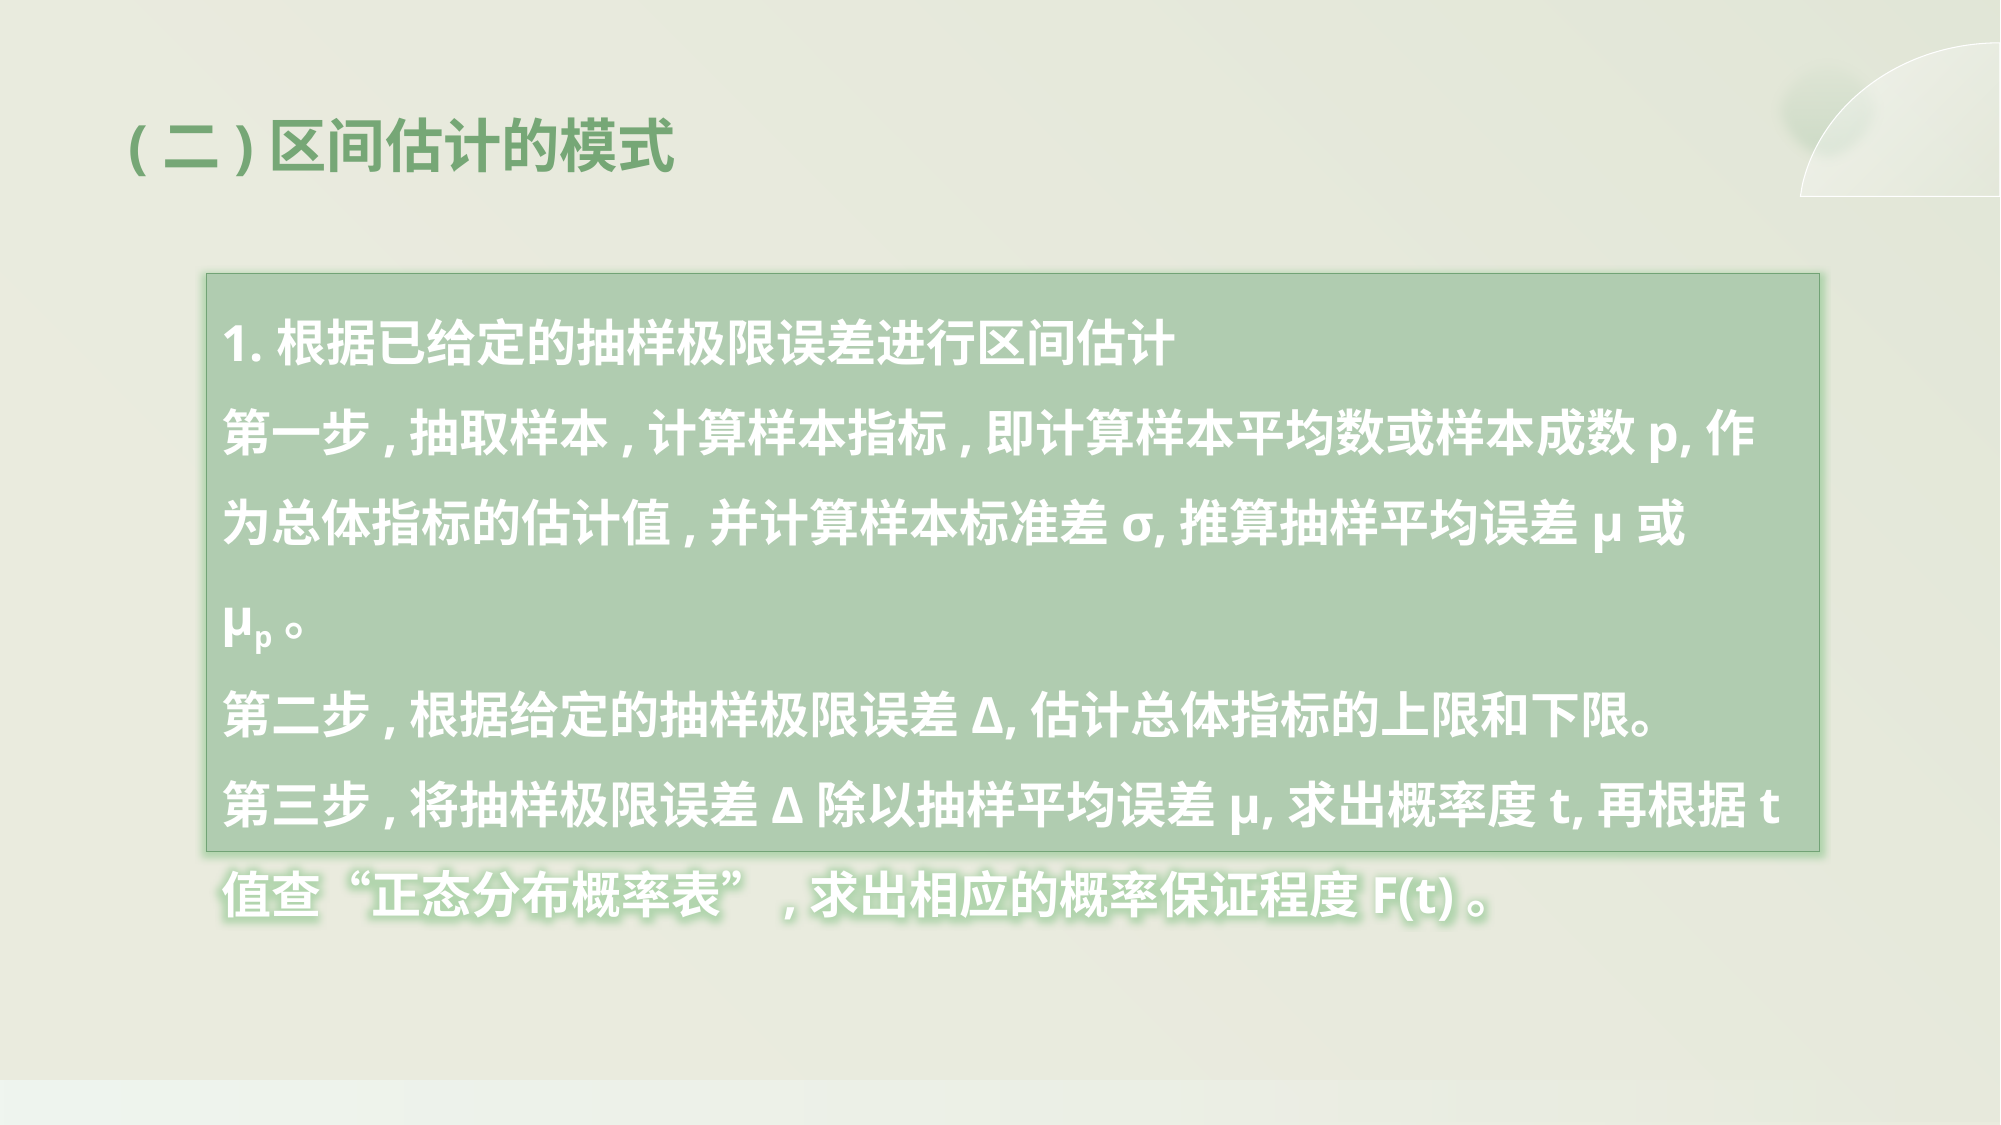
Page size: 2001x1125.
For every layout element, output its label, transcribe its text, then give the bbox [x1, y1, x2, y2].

text_box (二)区间估计的模式 [114, 73, 883, 224]
